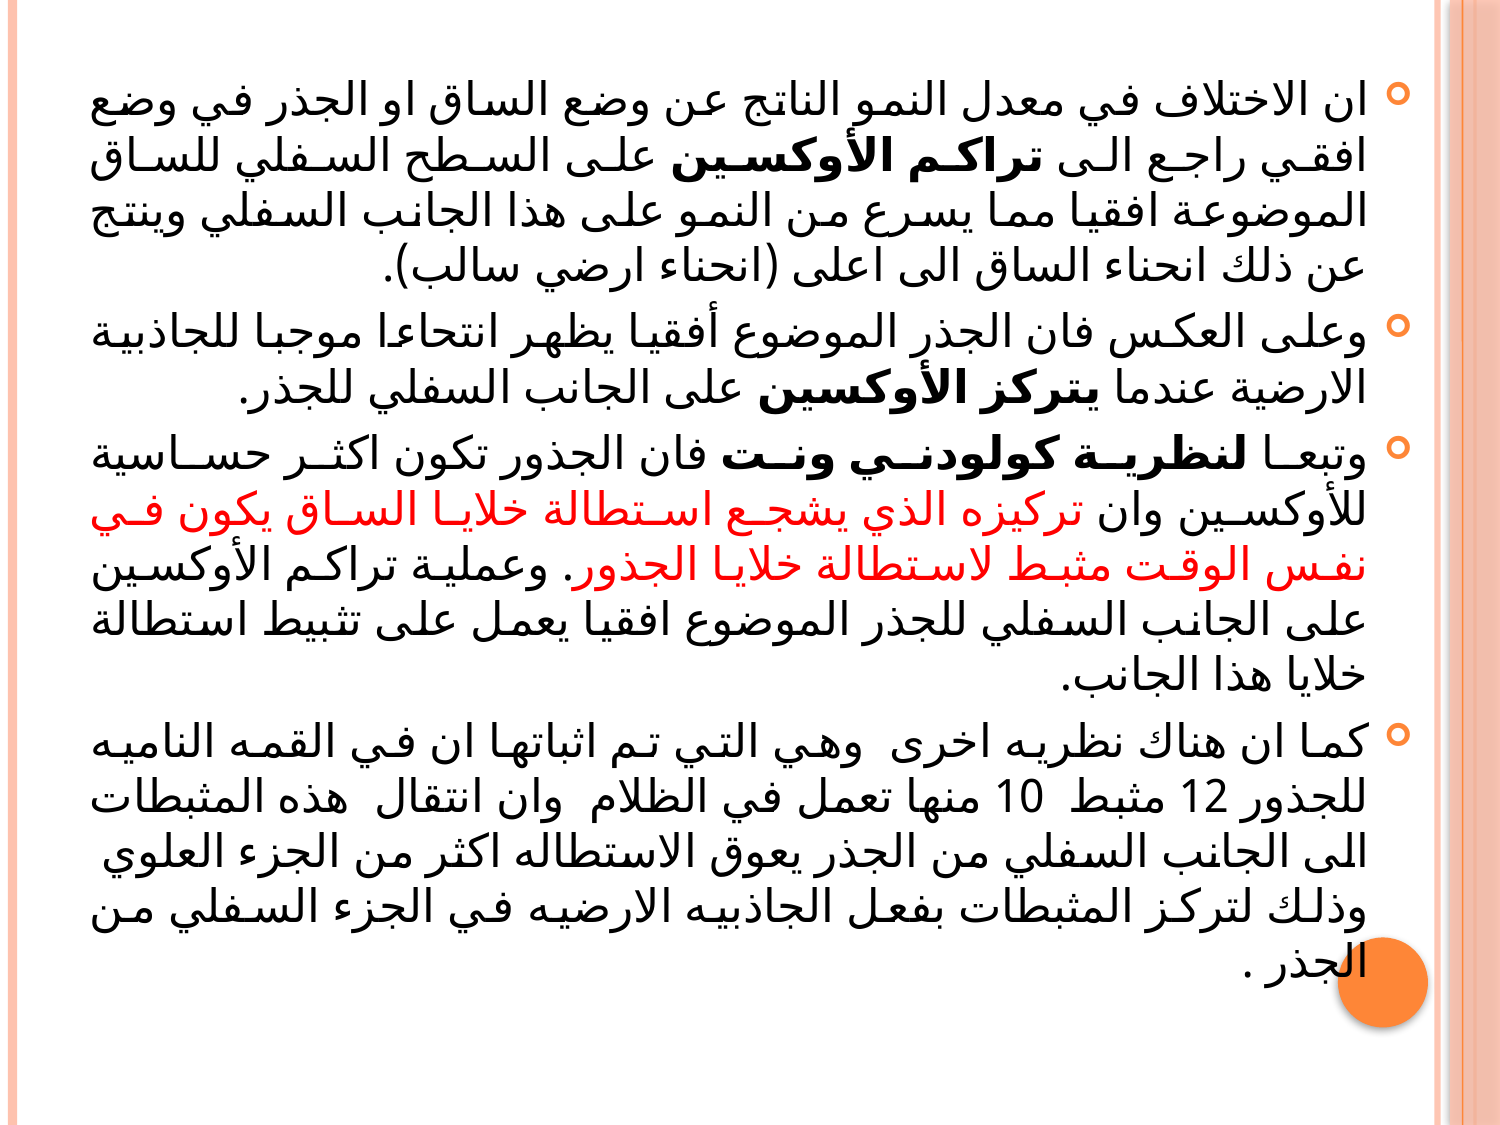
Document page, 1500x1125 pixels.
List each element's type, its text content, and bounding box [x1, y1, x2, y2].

text_box ان الاختلاف في معدل النمو الناتج عن وضع الساق او الجذر في وضع افقي راجع الى تراكم الأوكسين على السطح السفلي للساق الموضوعة افقيا مما يسرع من النمو على هذا الجانب السفلي وينتج عن ذلك انحناء الساق الى اعلى (انحناء ارضي سالب). وعلى العكس فان الجذر الموضوع أفقيا يظهر انتحاءا موجبا للجاذبية الارضية عندما يتركز الأوكسين على الجانب السفلي للجذر. وتبعا لنظرية كولودني ونت فان الجذور تكون اكثر حساسية للأوكسين وان تركيزه الذي يشجع استطالة خلايا الساق يكون في نفس الوقت مثبط لاستطالة خلايا الجذور. وعملية تراكم الأوكسين على الجانب السفلي للجذر الموضوع افقيا يعمل على تثبيط استطالة خلايا هذا الجانب. كما ان هناك نظريه اخرى وهي التي تم اثباتها ان في القمه الناميه للجذور 12 مثبط 10 منها تعمل في الظلام وان انتقال هذه المثبطات الى الجانب السفلي من الجذر يعوق الاستطاله اكثر من الجزء العلوي وذلك لتركز المثبطات بفعل الجاذبيه الارضيه في الجزء السفلي من الجذر . [74, 62, 1425, 1005]
